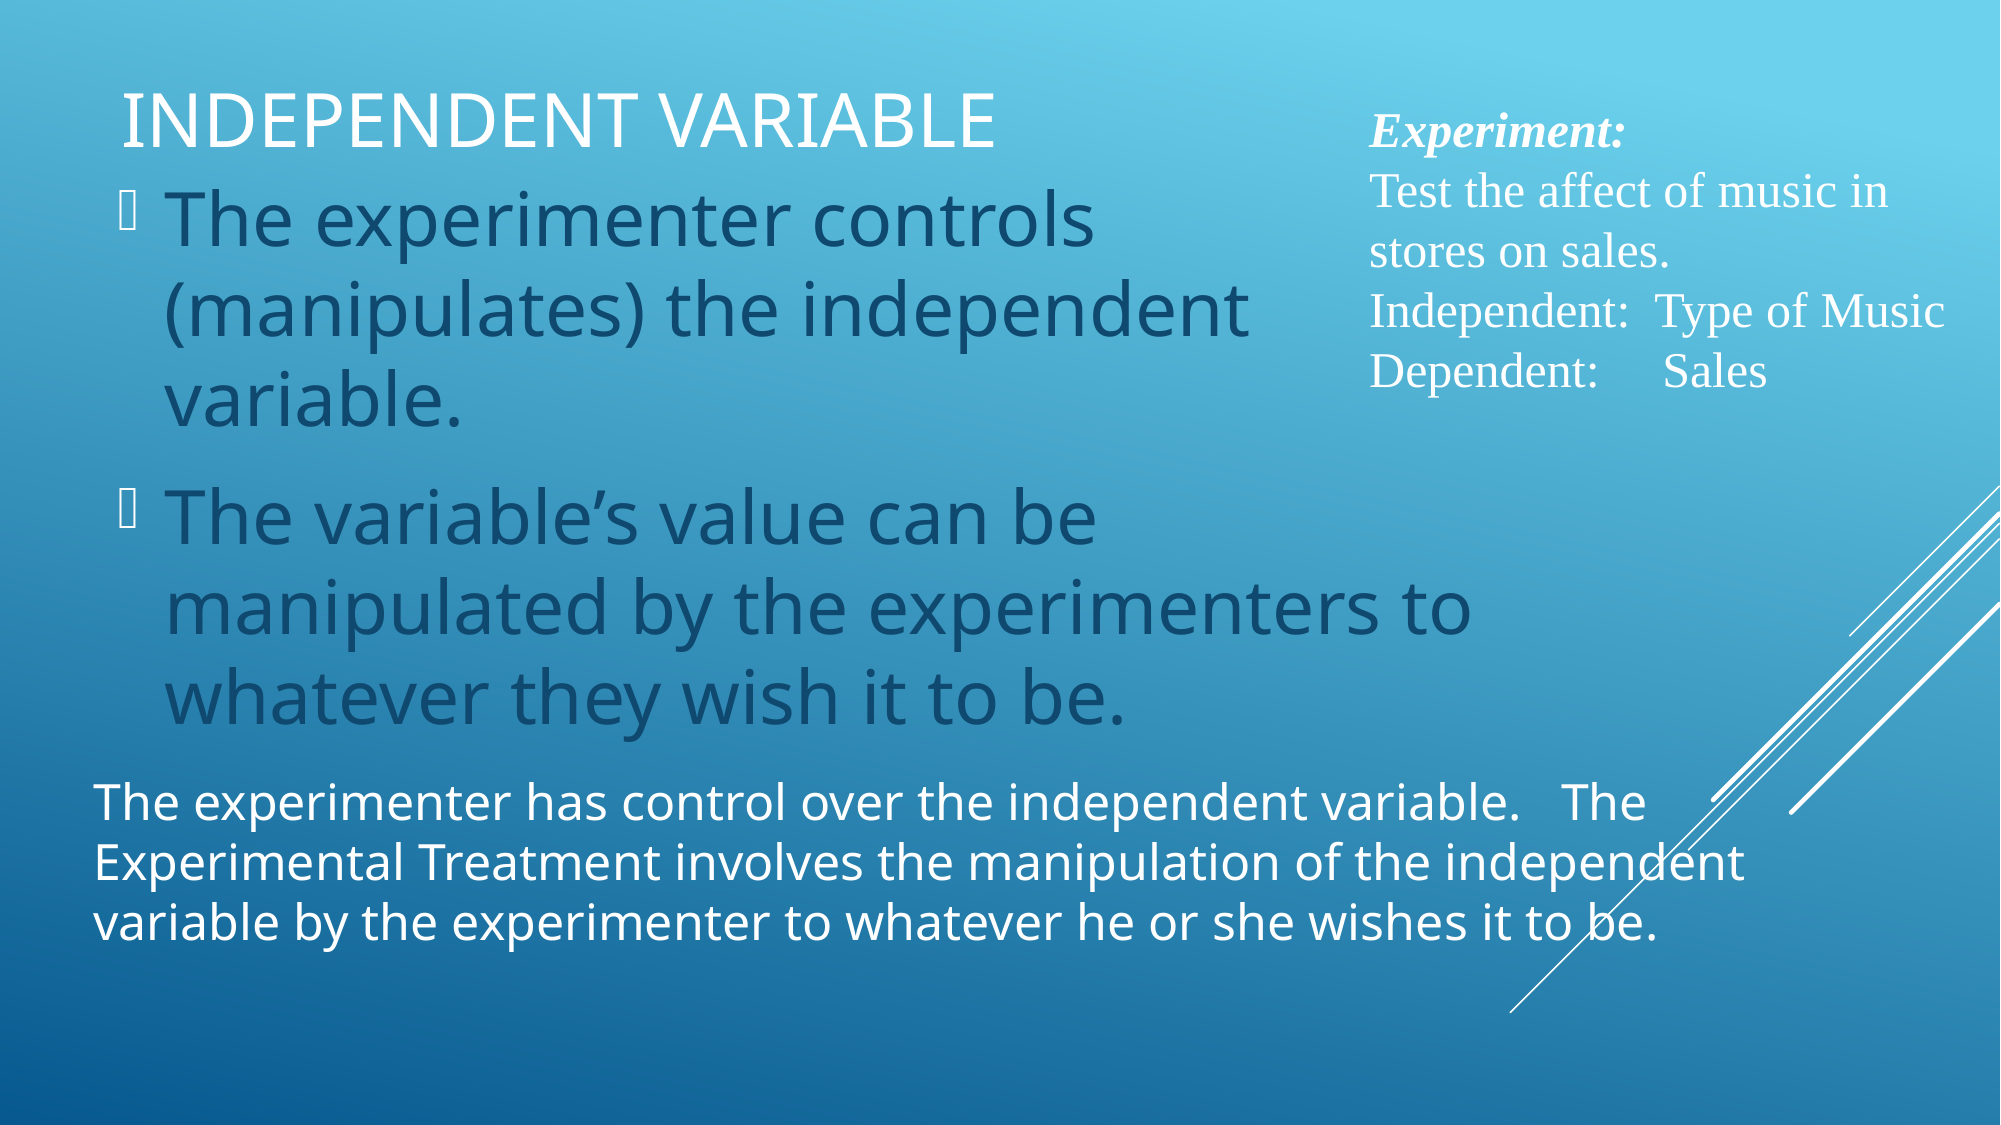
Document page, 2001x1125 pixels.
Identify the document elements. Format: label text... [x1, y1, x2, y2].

title Independent Variable [106, 24, 1500, 117]
list The experimenter controls (manipulates) the independent variable. The variable’s value can be manipulated by the experimenters to whatever they wish it to be. [102, 117, 1558, 763]
text_box The experimenter has control over the independent variable. The Experimental Treatment involves the manipulation of the independent variable by the experimenter to whatever he or she wishes it to be. [78, 763, 1922, 958]
text_box Experiment: Test the affect of music in stores on sales. Independent: Type of Music Dependent: Sales [1354, 89, 1969, 405]
